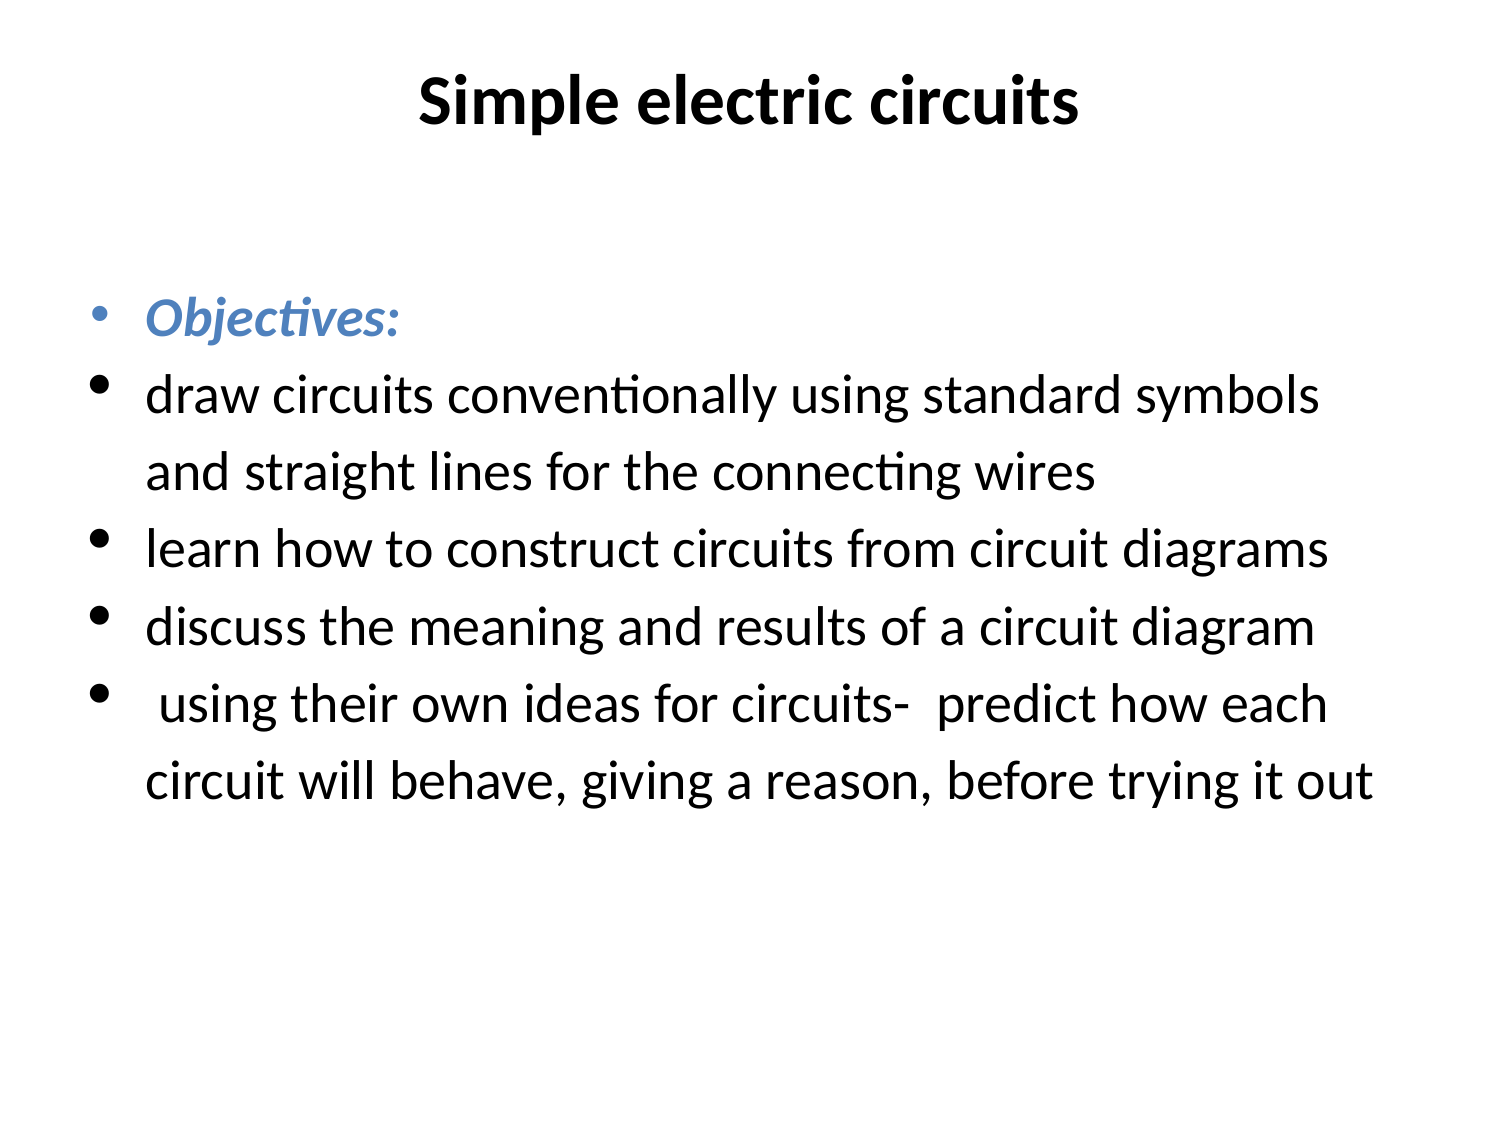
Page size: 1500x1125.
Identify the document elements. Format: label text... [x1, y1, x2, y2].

title Simple electric circuits [75, 45, 1425, 233]
list Objectives: draw circuits conventionally using standard symbols and straight lines for the connecting wires learn how to construct circuits from circuit diagrams discuss the meaning and results of a circuit diagram using their own ideas for circuits- predict how each circuit will behave, giving a reason, before trying it out [75, 262, 1425, 1005]
